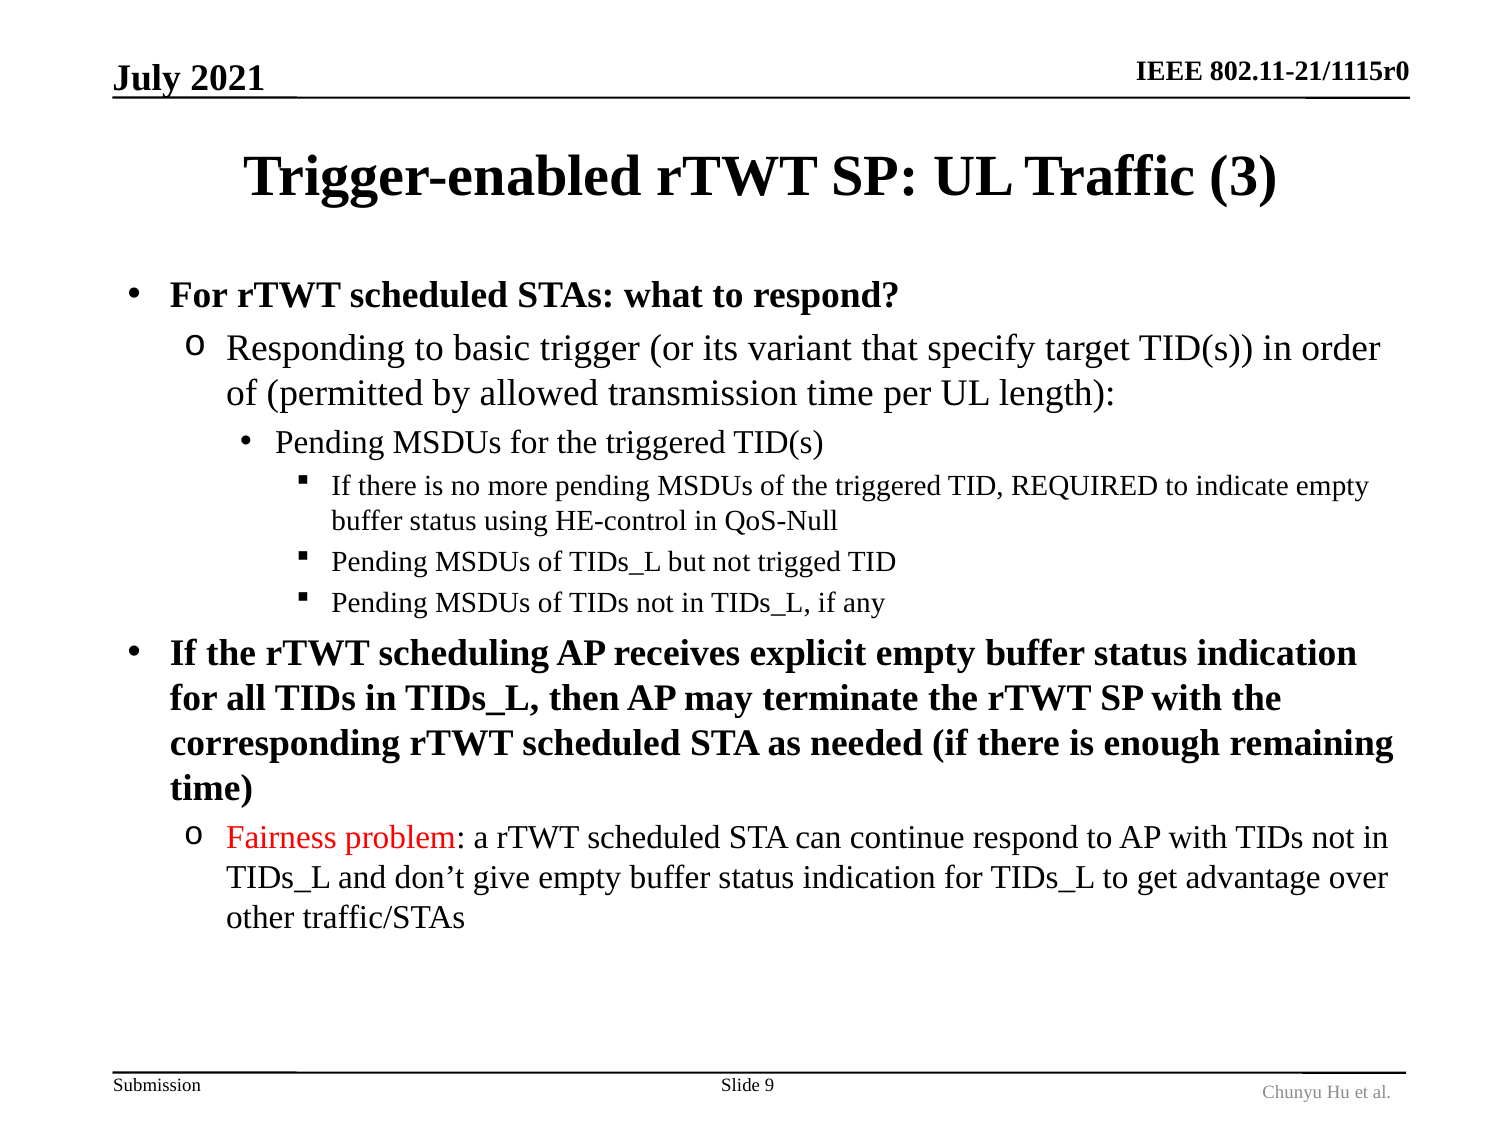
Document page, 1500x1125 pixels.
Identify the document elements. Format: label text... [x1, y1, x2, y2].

list For rTWT scheduled STAs: what to respond? Responding to basic trigger (or its variant that specify target TID(s)) in order of (permitted by allowed transmission time per UL length): Pending MSDUs for the triggered TID(s) If there is no more pending MSDUs of the triggered TID, REQUIRED to indicate empty buffer status using HE-control in QoS-Null Pending MSDUs of TIDs_L but not trigged TID Pending MSDUs of TIDs not in TIDs_L, if any If the rTWT scheduling AP receives explicit empty buffer status indication for all TIDs in TIDs_L, then AP may terminate the rTWT SP with the corresponding rTWT scheduled STA as needed (if there is enough remaining time) Fairness problem: a rTWT scheduled STA can continue respond to AP with TIDs not in TIDs_L and don’t give empty buffer status indication for TIDs_L to get advantage over other traffic/STAs [112, 262, 1411, 1073]
slide_number Slide 9 [702, 1072, 793, 1111]
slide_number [112, 52, 563, 90]
footer Chunyu Hu et al. [877, 1072, 1407, 1110]
title Trigger-enabled rTWT SP: UL Traffic (3) [112, 97, 1411, 248]
